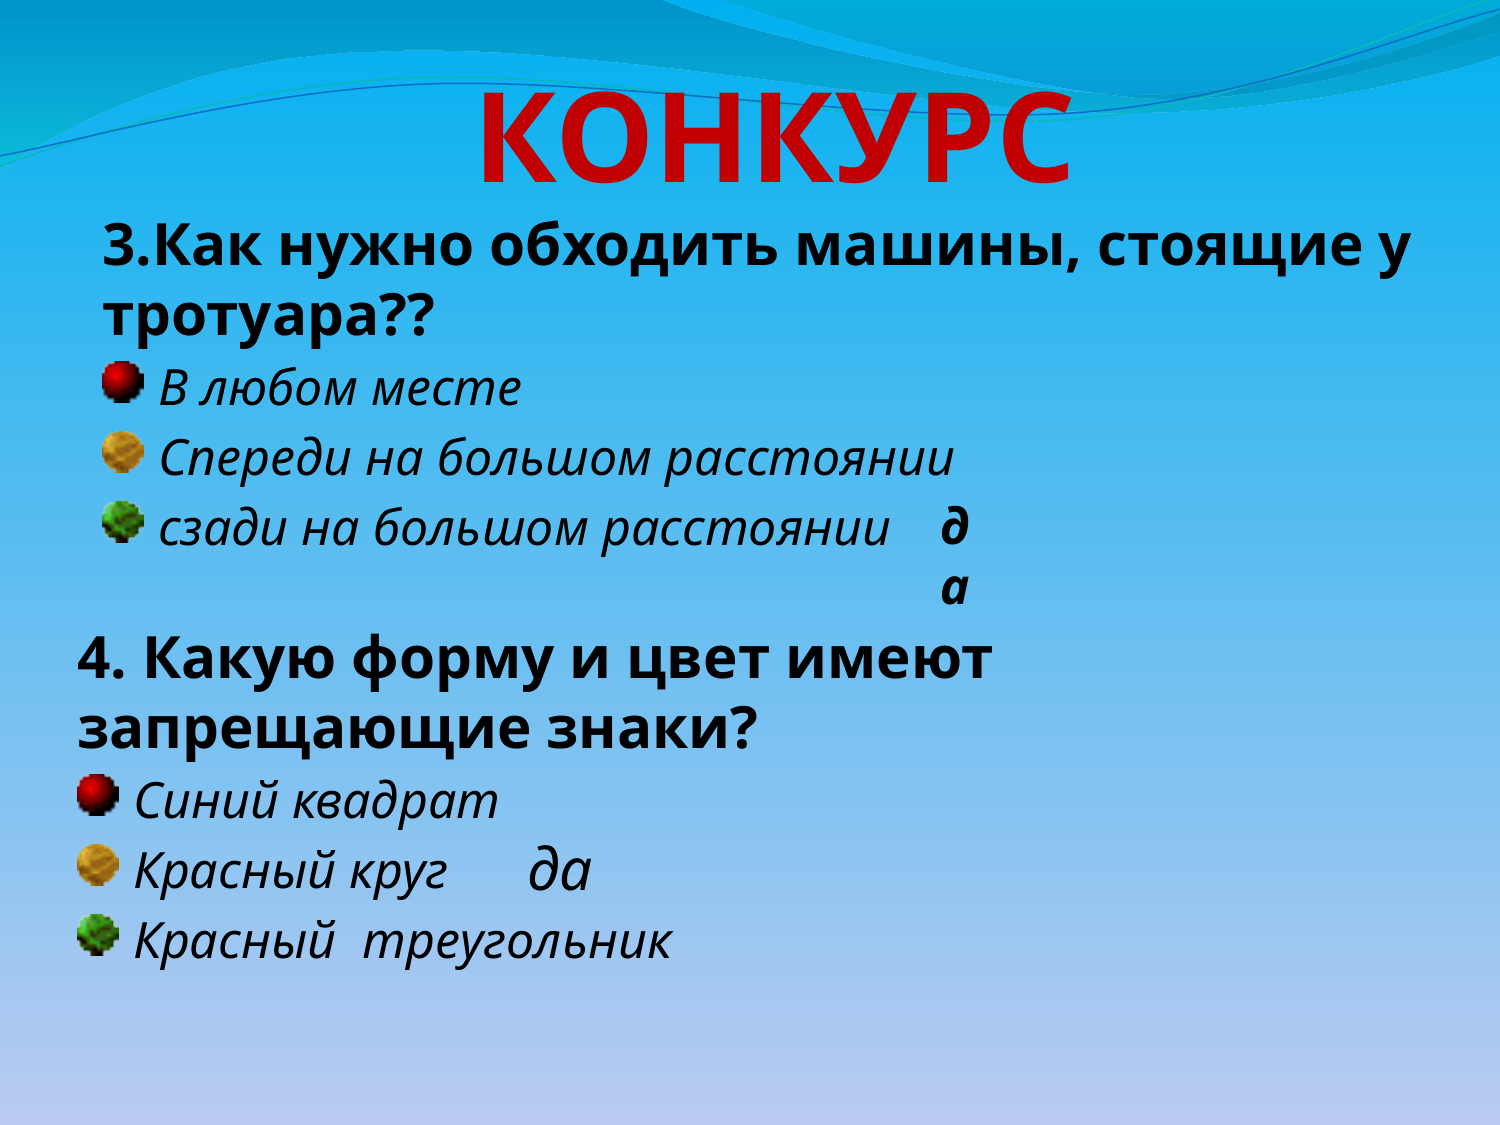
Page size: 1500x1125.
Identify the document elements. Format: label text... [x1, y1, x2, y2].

text_box 3.Как нужно обходить машины, стоящие у тротуара?? В любом месте Спереди на большом расстоянии сзади на большом расстоянии [87, 200, 1450, 565]
picture [102, 501, 144, 543]
text_box да [512, 825, 608, 910]
text_box да [924, 487, 1014, 623]
picture [102, 431, 144, 473]
picture [77, 914, 119, 956]
picture [77, 844, 119, 886]
picture [102, 361, 144, 403]
text_box КОНКУРС [387, 49, 1163, 200]
text_box 4. Какую форму и цвет имеют запрещающие знаки? Синий квадрат Красный круг Красный треугольник [62, 612, 1425, 978]
picture [77, 774, 119, 816]
